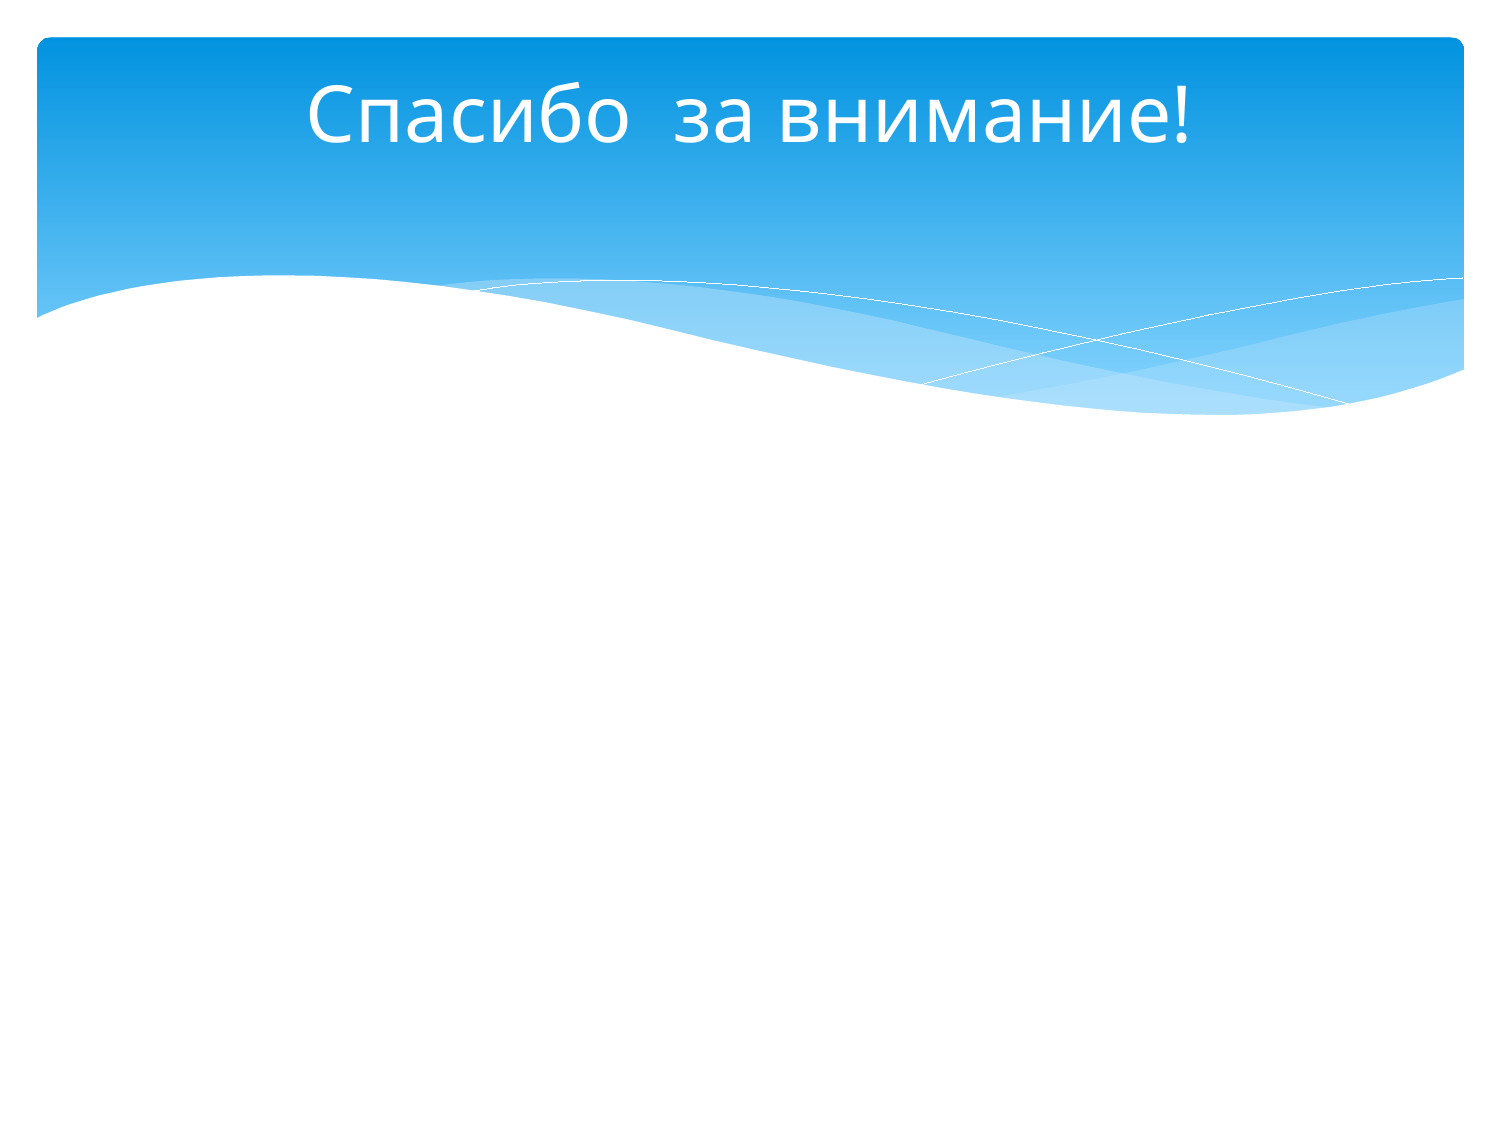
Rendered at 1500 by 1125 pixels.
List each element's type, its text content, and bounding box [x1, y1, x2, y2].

title Спасибо за внимание! [75, 55, 1425, 261]
